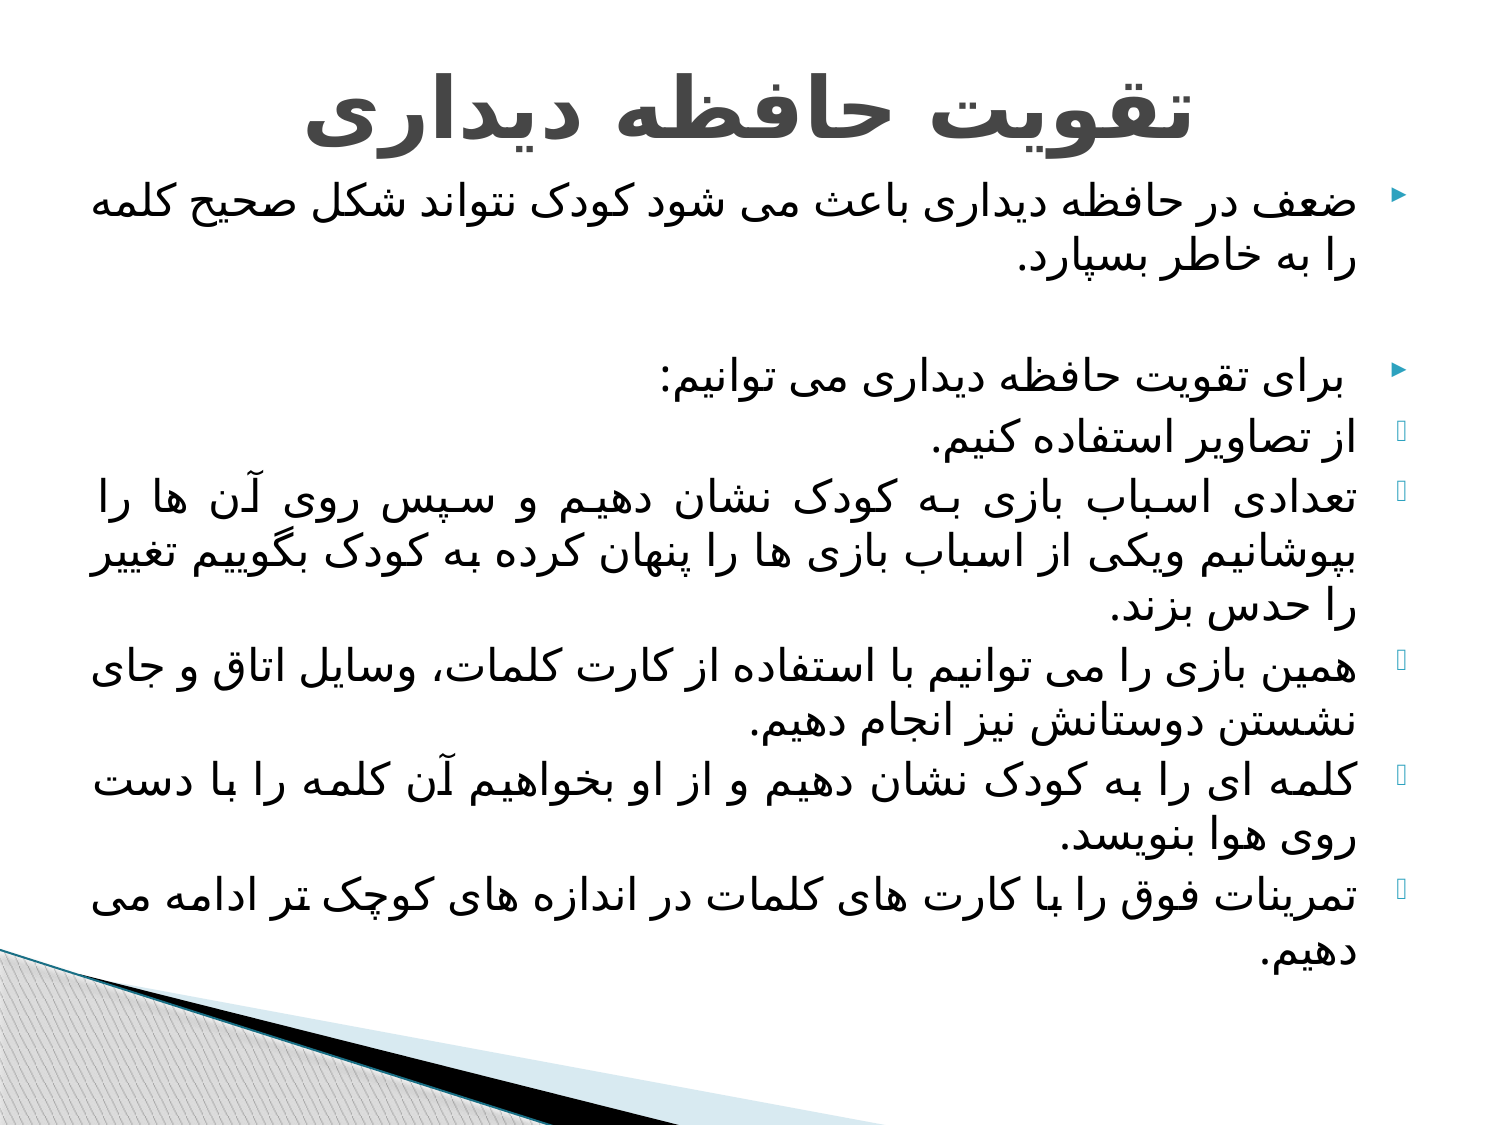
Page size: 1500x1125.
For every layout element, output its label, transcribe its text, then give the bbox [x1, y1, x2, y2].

list ضعف در حافظه دیداری باعث می شود کودک نتواند شکل صحیح کلمه را به خاطر بسپارد. برای تقویت حافظه دیداری می توانیم: از تصاویر استفاده کنیم. تعدادی اسباب بازی به کودک نشان دهیم و سپس روی آن ها را بپوشانیم ویکی از اسباب بازی ها را پنهان کرده به کودک بگوییم تغییر را حدس بزند. همین بازی را می توانیم با استفاده از کارت کلمات، وسایل اتاق و جای نشستن دوستانش نیز انجام دهیم. کلمه ای را به کودک نشان دهیم و از او بخواهیم آن کلمه را با دست روی هوا بنویسد. تمرینات فوق را با کارت های کلمات در اندازه های کوچک تر ادامه می دهیم. [75, 164, 1425, 986]
title تقویت حافظه دیداری [75, 45, 1425, 164]
